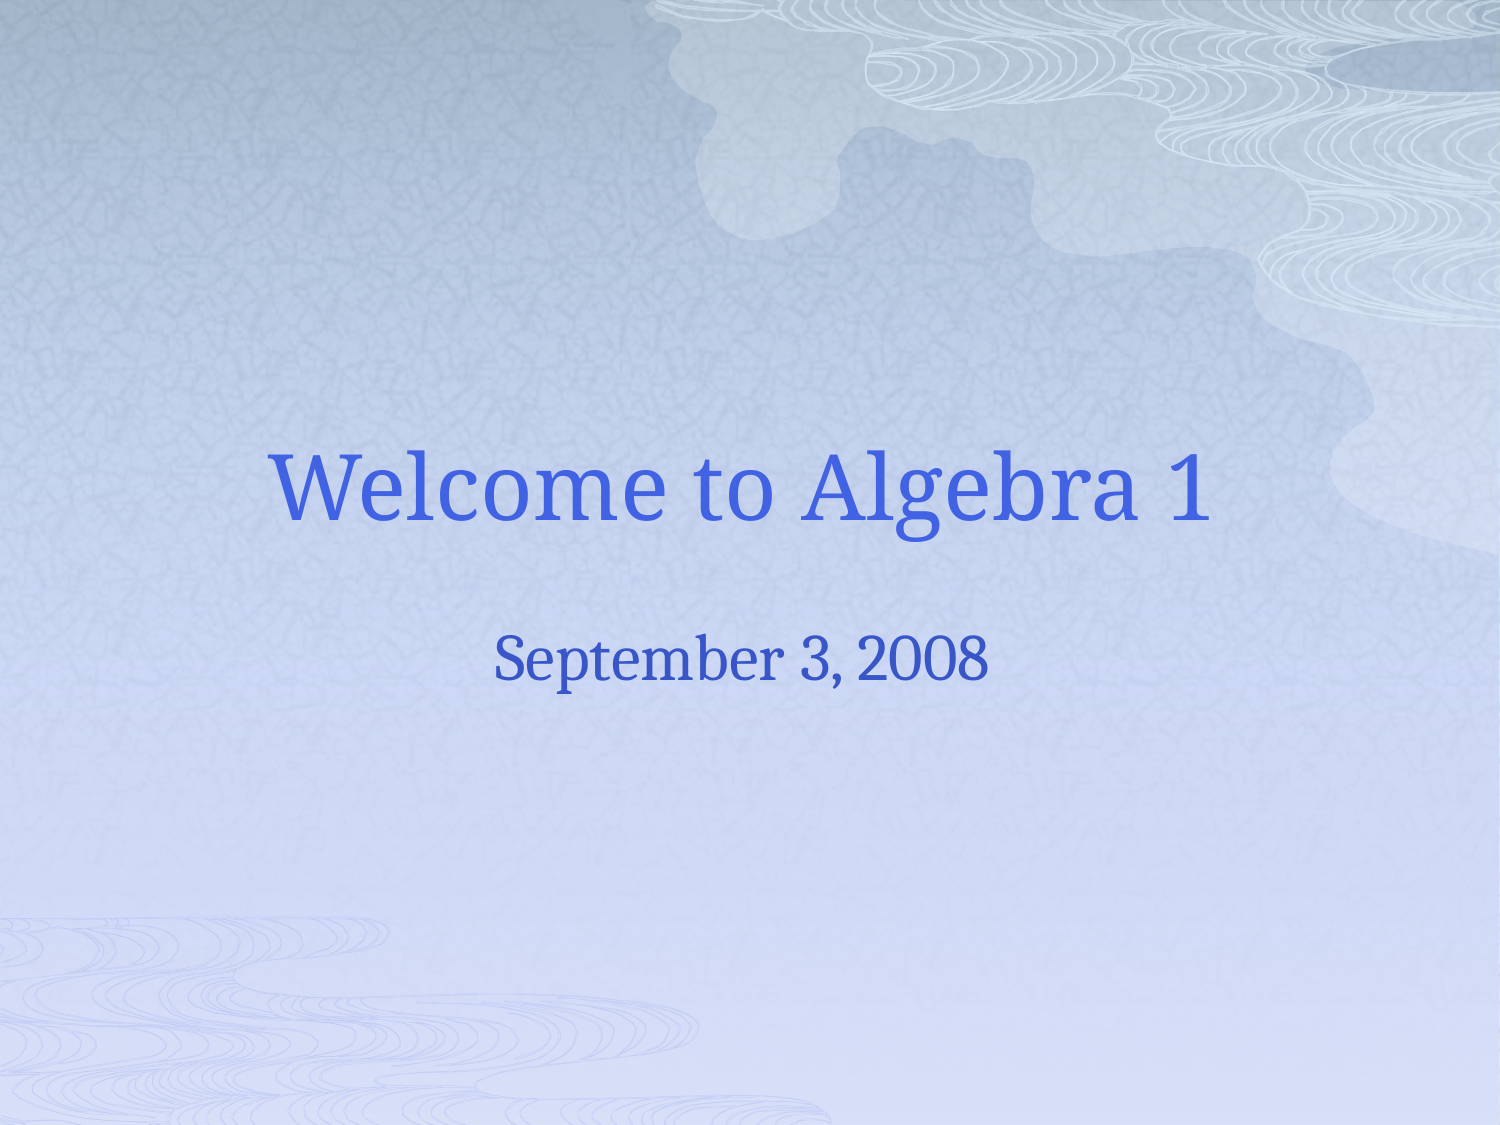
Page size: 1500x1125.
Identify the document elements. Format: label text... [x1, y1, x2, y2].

subtitle September 3, 2008 [105, 606, 1381, 755]
title Welcome to Algebra 1 [105, 363, 1381, 605]
